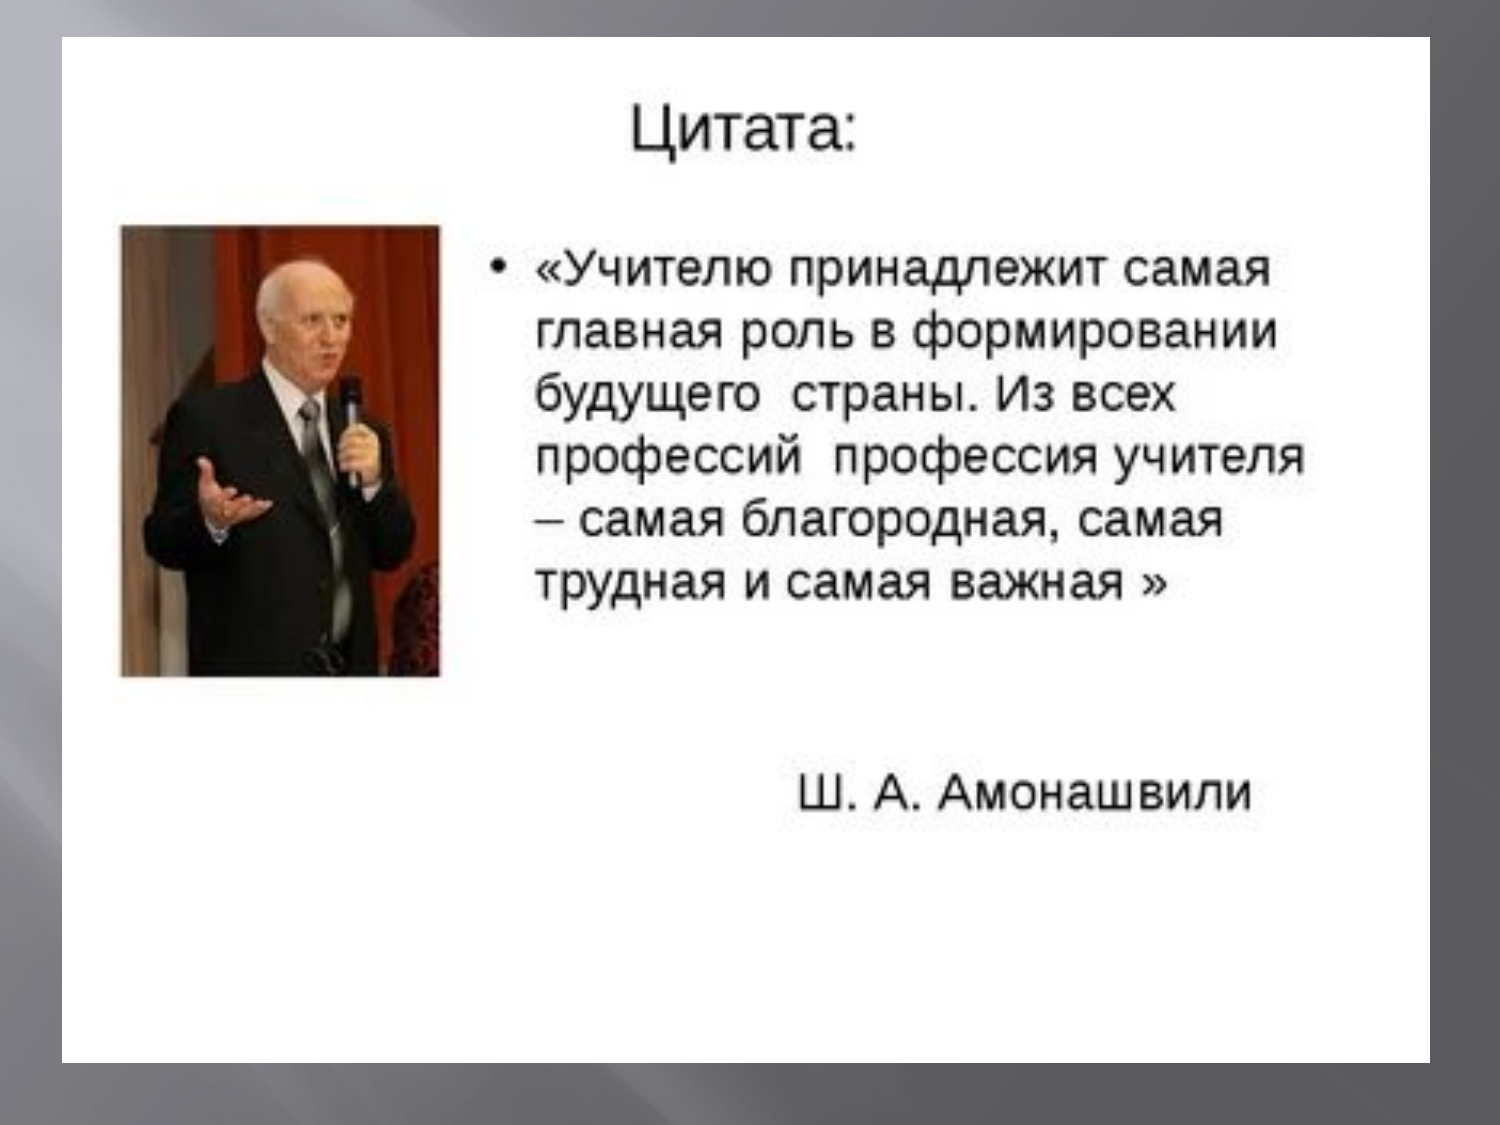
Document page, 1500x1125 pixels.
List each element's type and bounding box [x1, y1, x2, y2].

picture [62, 37, 1430, 1063]
